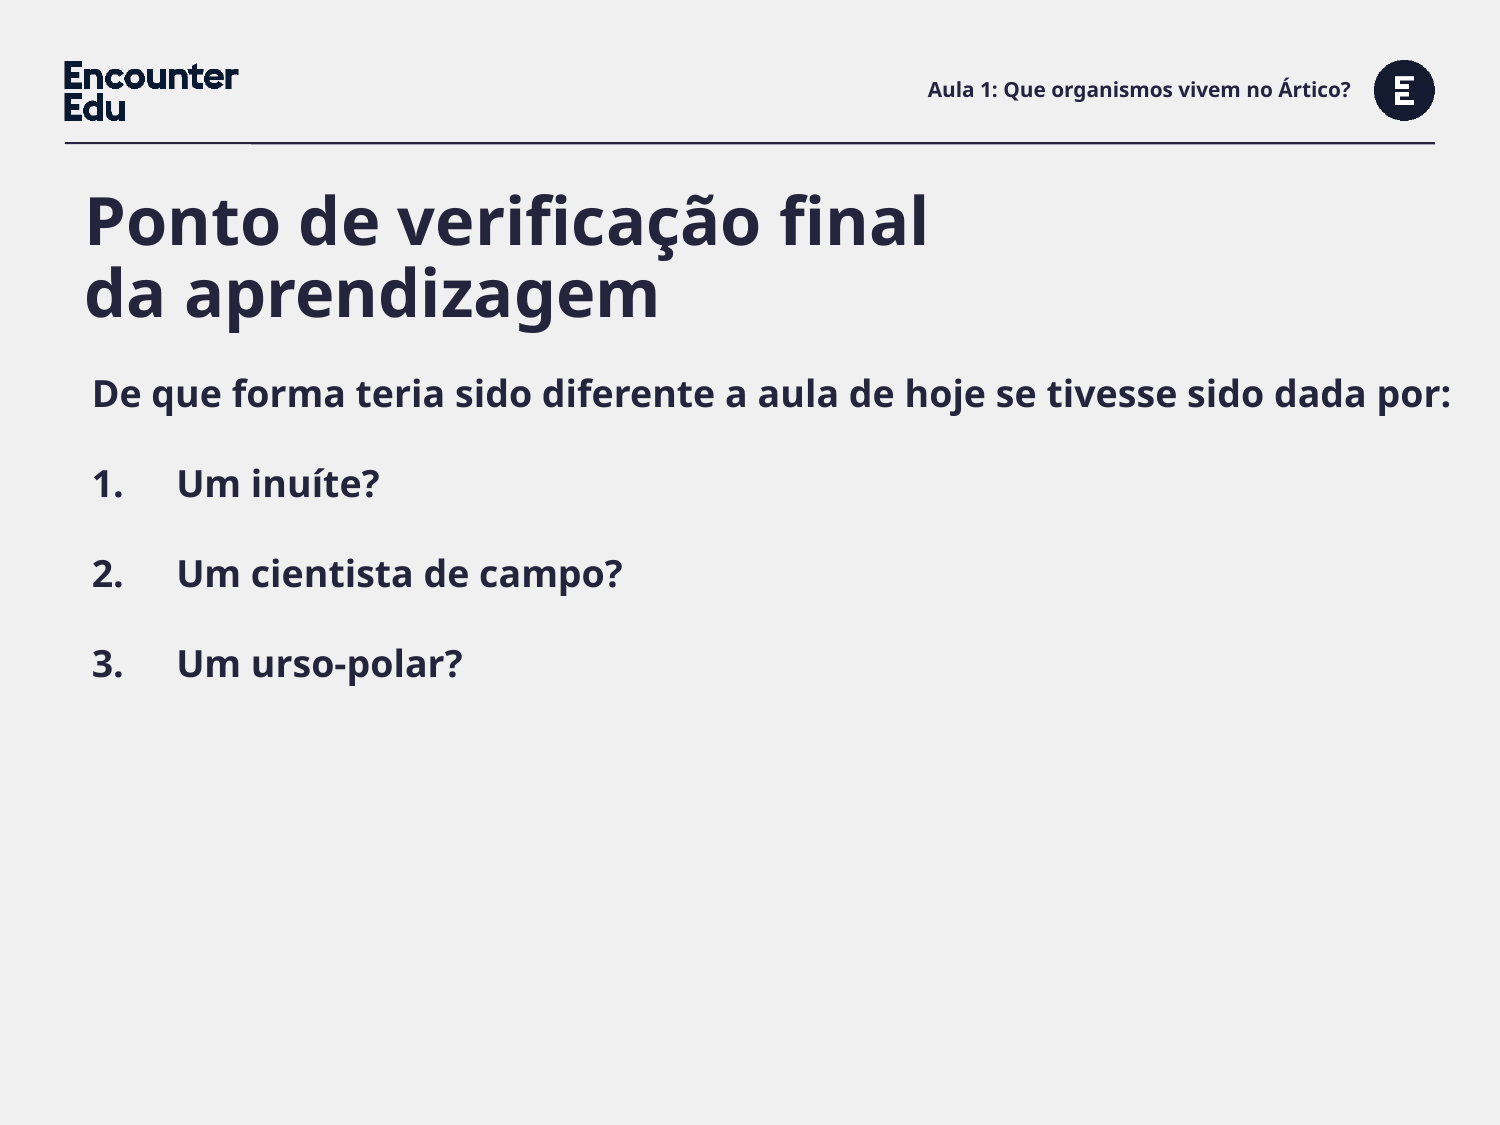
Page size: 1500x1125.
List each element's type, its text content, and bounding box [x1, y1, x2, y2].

picture [60, 59, 243, 122]
title Aula 1: Que organismos vivem no Ártico? [749, 67, 1359, 114]
picture [1372, 58, 1436, 122]
text_box Ponto de verificação final da aprendizagem [77, 158, 1407, 362]
text_box De que forma teria sido diferente a aula de hoje se tivesse sido dada por: Um inuíte? Um cientista de campo? Um urso-polar? [77, 363, 1495, 693]
